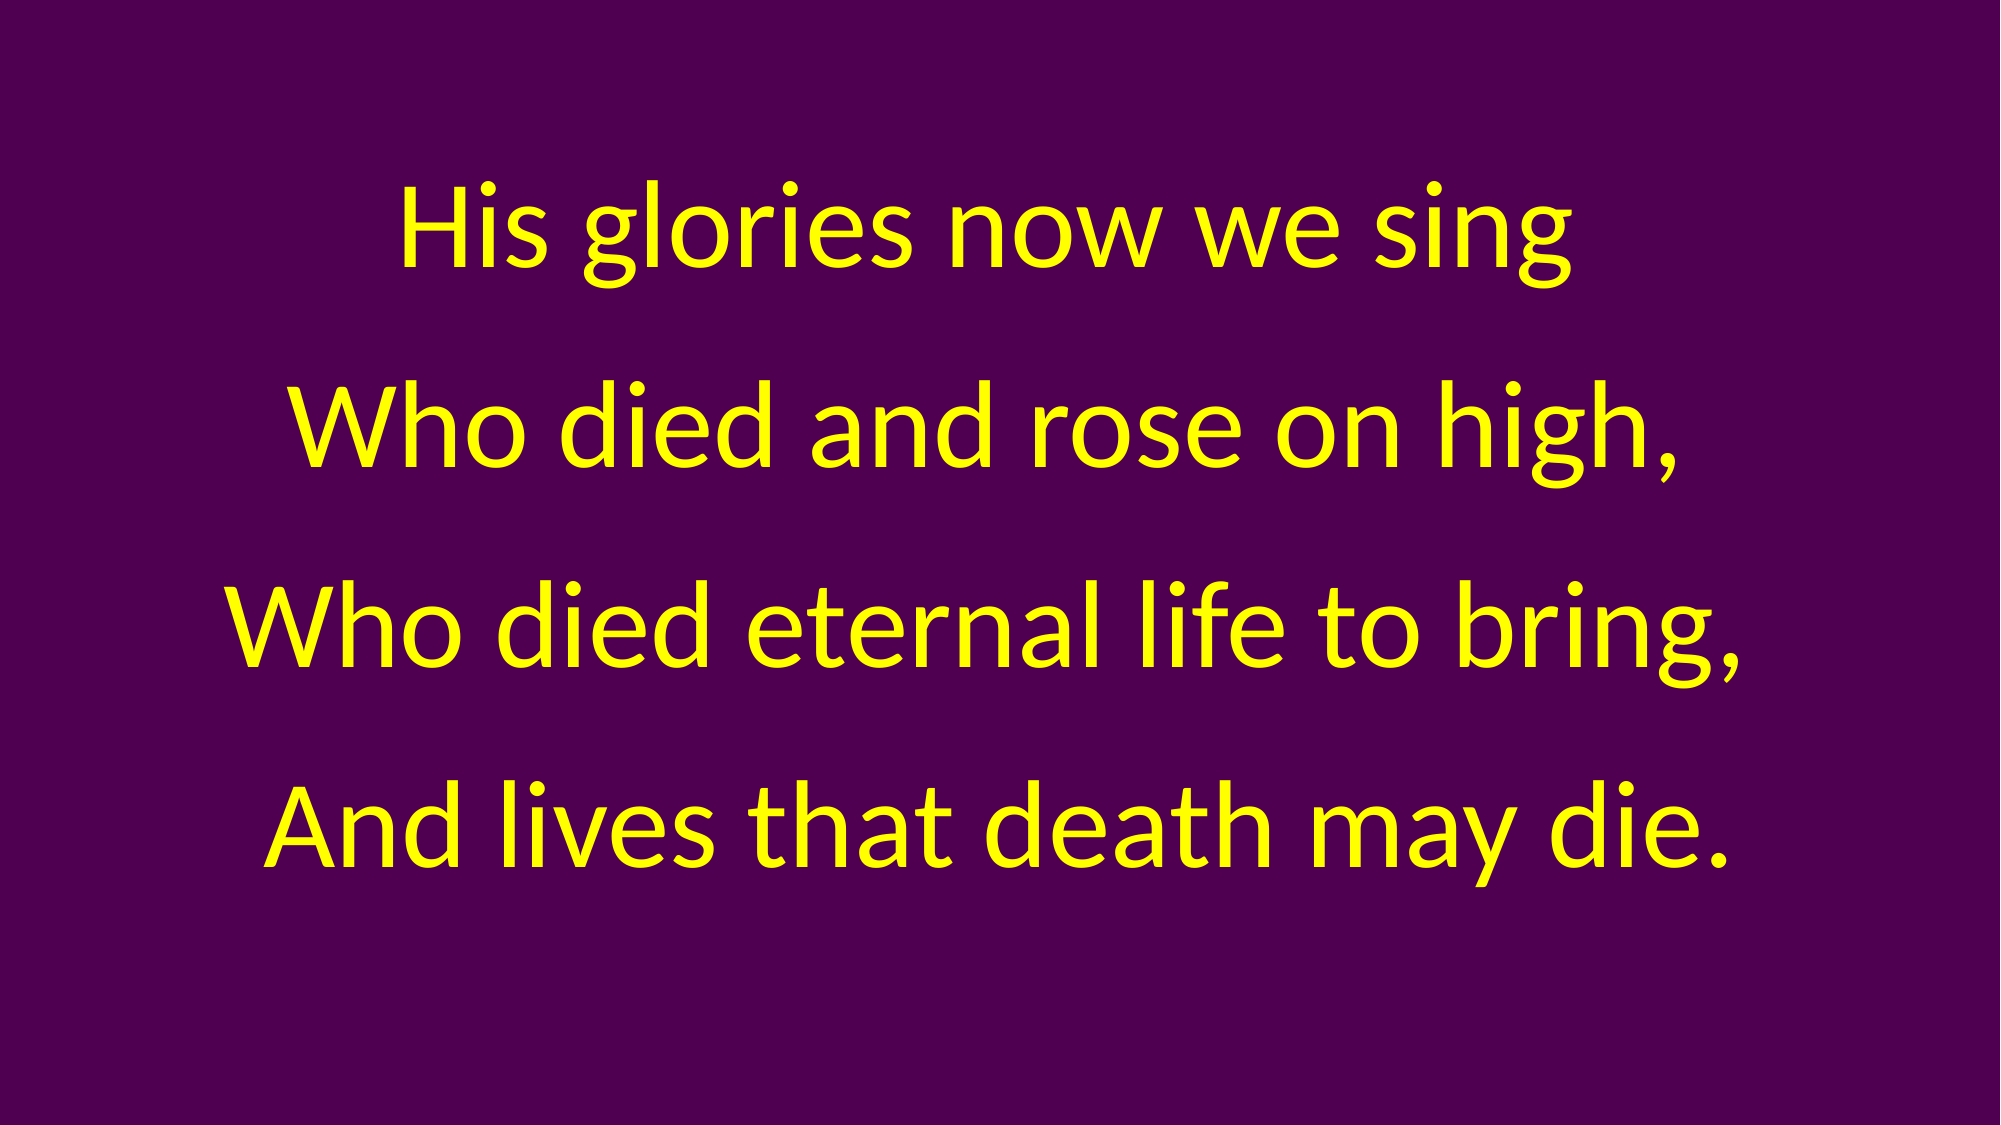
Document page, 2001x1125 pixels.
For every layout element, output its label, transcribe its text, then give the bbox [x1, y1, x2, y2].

text_box His glories now we sing Who died and rose on high, Who died eternal life to bring, And lives that death may die. [0, 135, 2000, 901]
